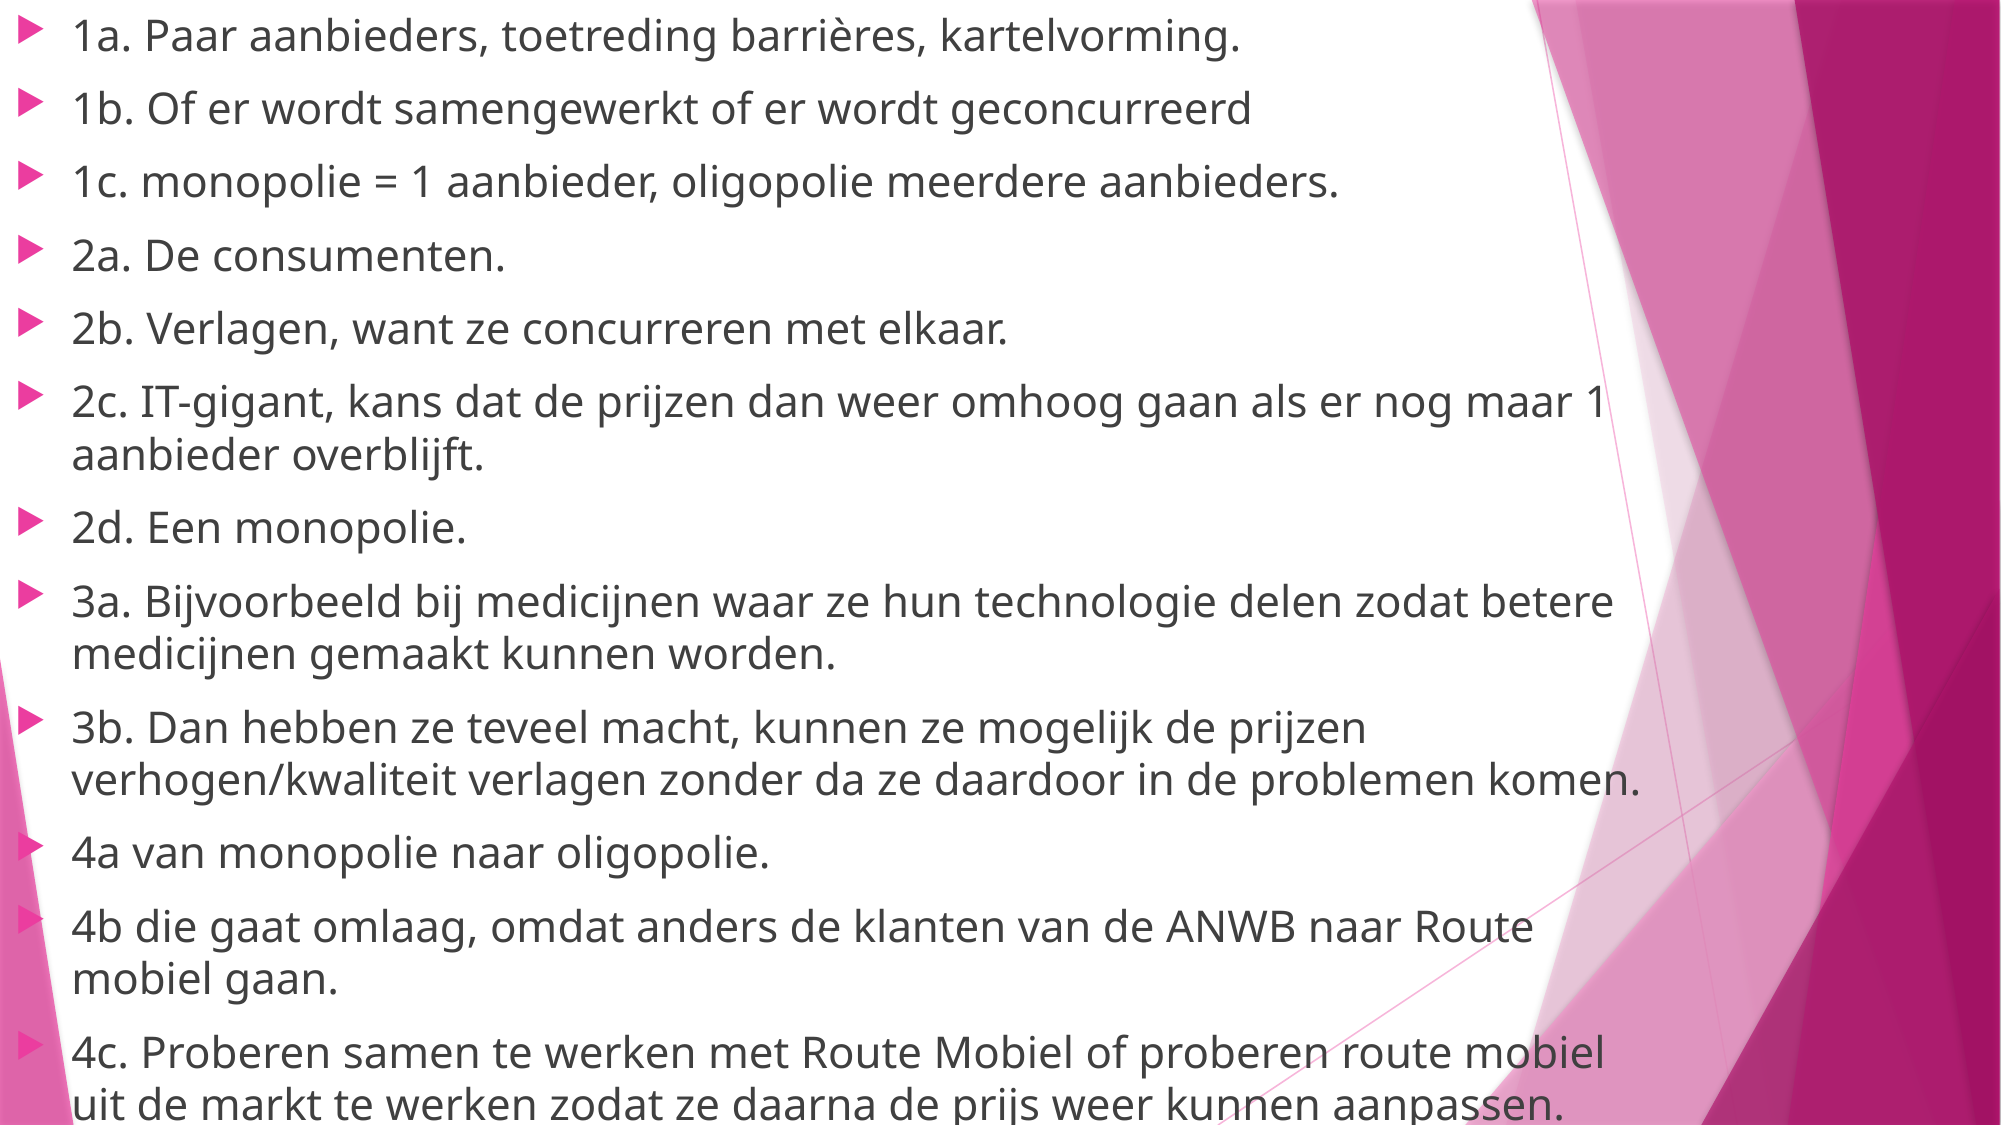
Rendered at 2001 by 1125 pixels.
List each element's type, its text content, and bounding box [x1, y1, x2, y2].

list 1a. Paar aanbieders, toetreding barrières, kartelvorming. 1b. Of er wordt samengewerkt of er wordt geconcurreerd 1c. monopolie = 1 aanbieder, oligopolie meerdere aanbieders. 2a. De consumenten. 2b. Verlagen, want ze concurreren met elkaar. 2c. IT-gigant, kans dat de prijzen dan weer omhoog gaan als er nog maar 1 aanbieder overblijft. 2d. Een monopolie. 3a. Bijvoorbeeld bij medicijnen waar ze hun technologie delen zodat betere medicijnen gemaakt kunnen worden. 3b. Dan hebben ze teveel macht, kunnen ze mogelijk de prijzen verhogen/kwaliteit verlagen zonder da ze daardoor in de problemen komen. 4a van monopolie naar oligopolie. 4b die gaat omlaag, omdat anders de klanten van de ANWB naar Route mobiel gaan. 4c. Proberen samen te werken met Route Mobiel of proberen route mobiel uit de markt te werken zodat ze daarna de prijs weer kunnen aanpassen. [0, 0, 1658, 992]
